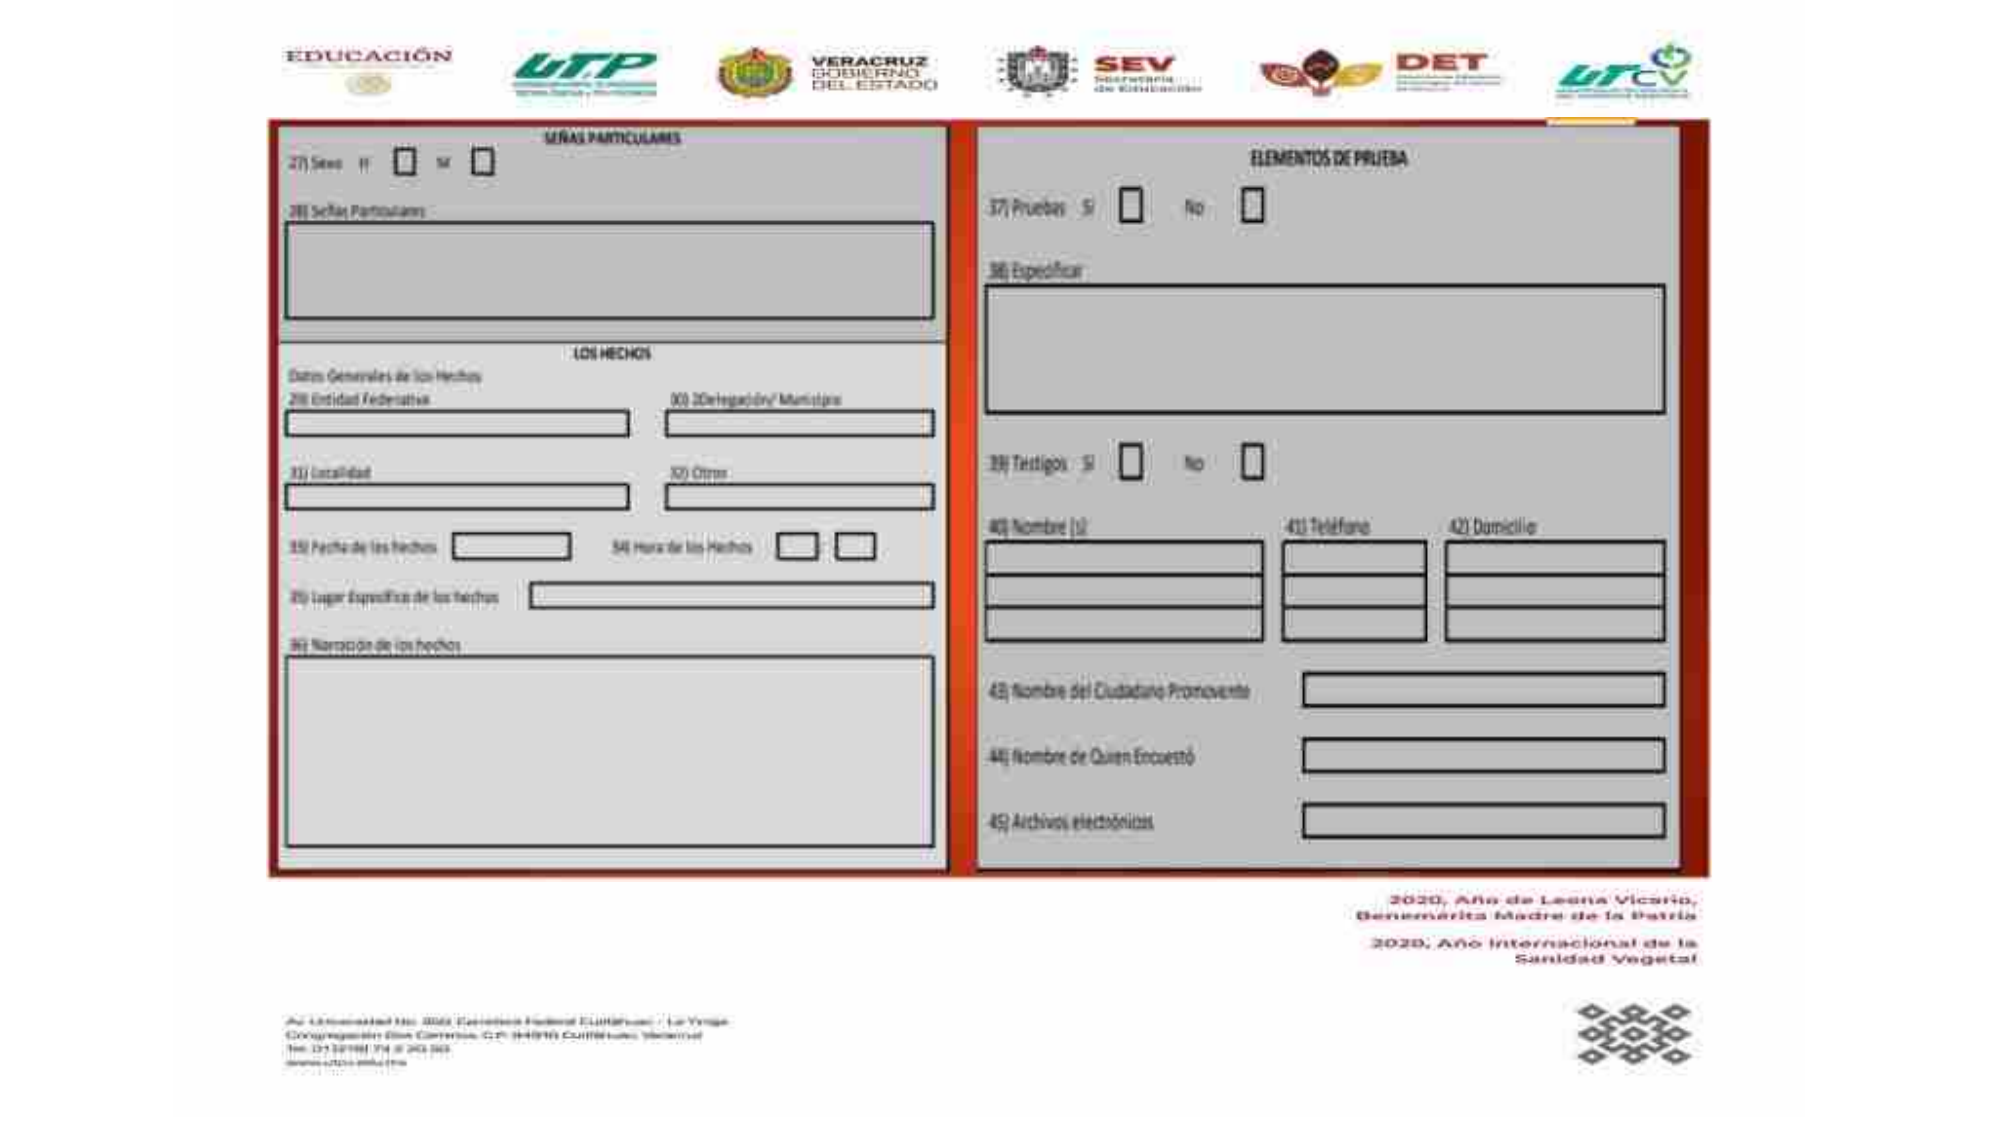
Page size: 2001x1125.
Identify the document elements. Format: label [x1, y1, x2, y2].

picture [173, 0, 1805, 1117]
